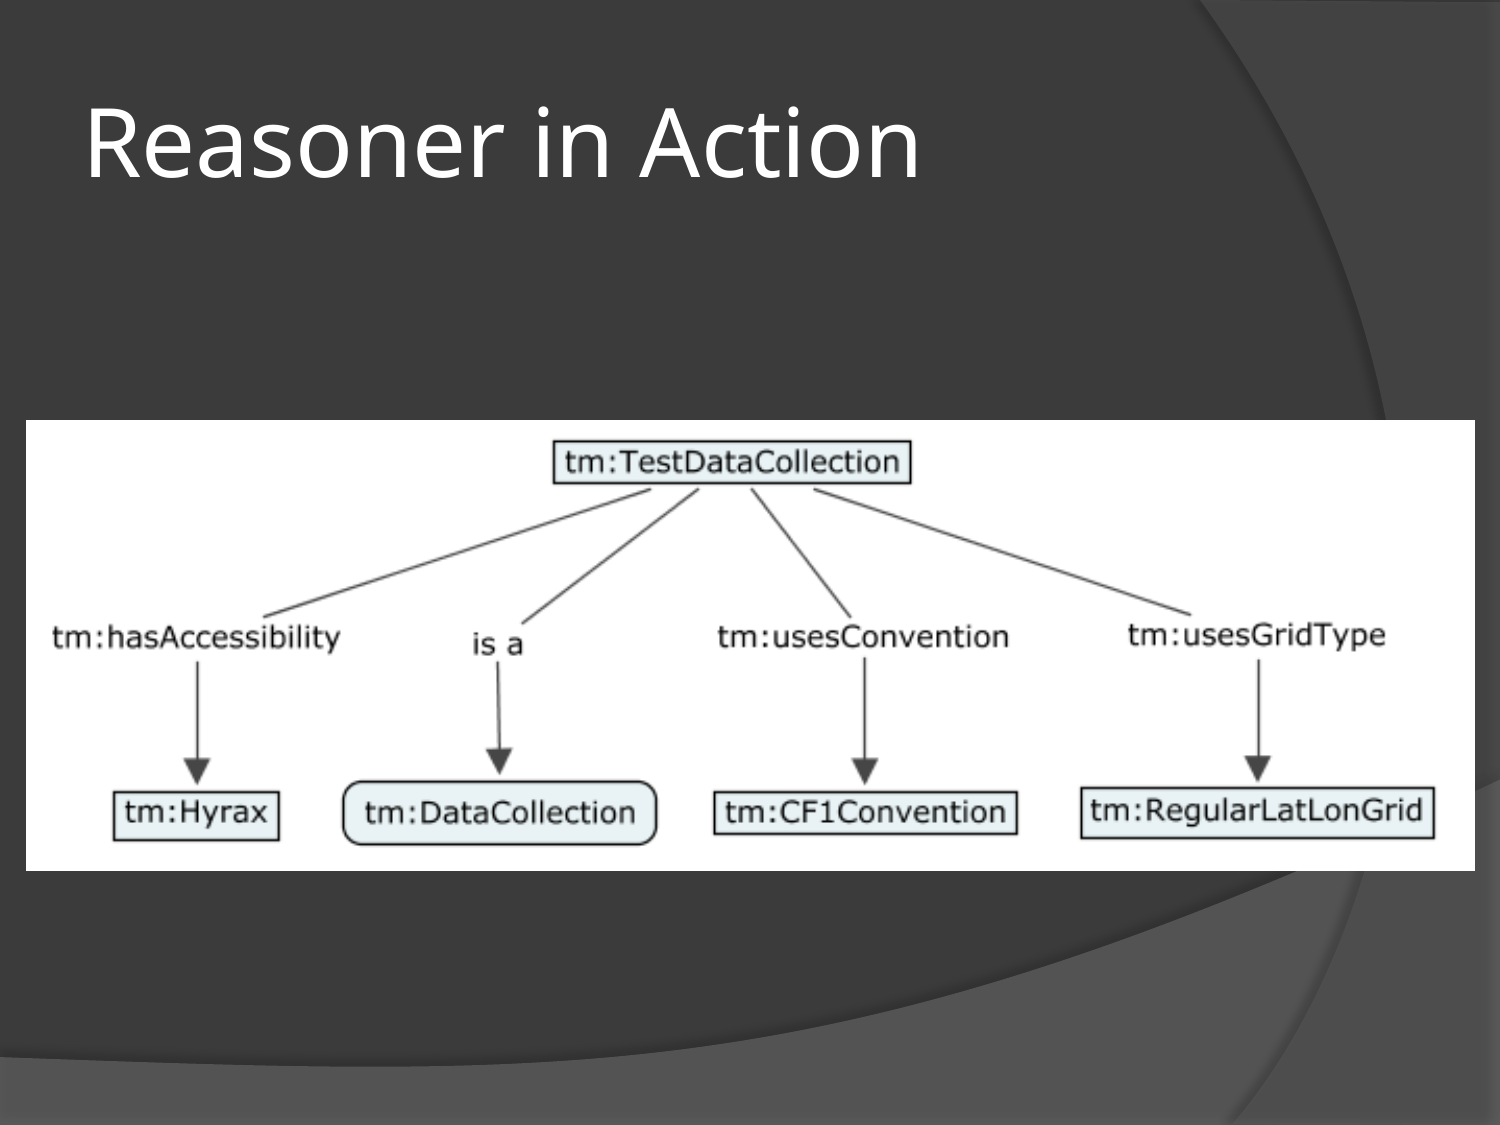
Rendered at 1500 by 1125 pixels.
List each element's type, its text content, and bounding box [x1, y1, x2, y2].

picture [26, 419, 1475, 871]
title Reasoner in Action [75, 45, 1300, 233]
